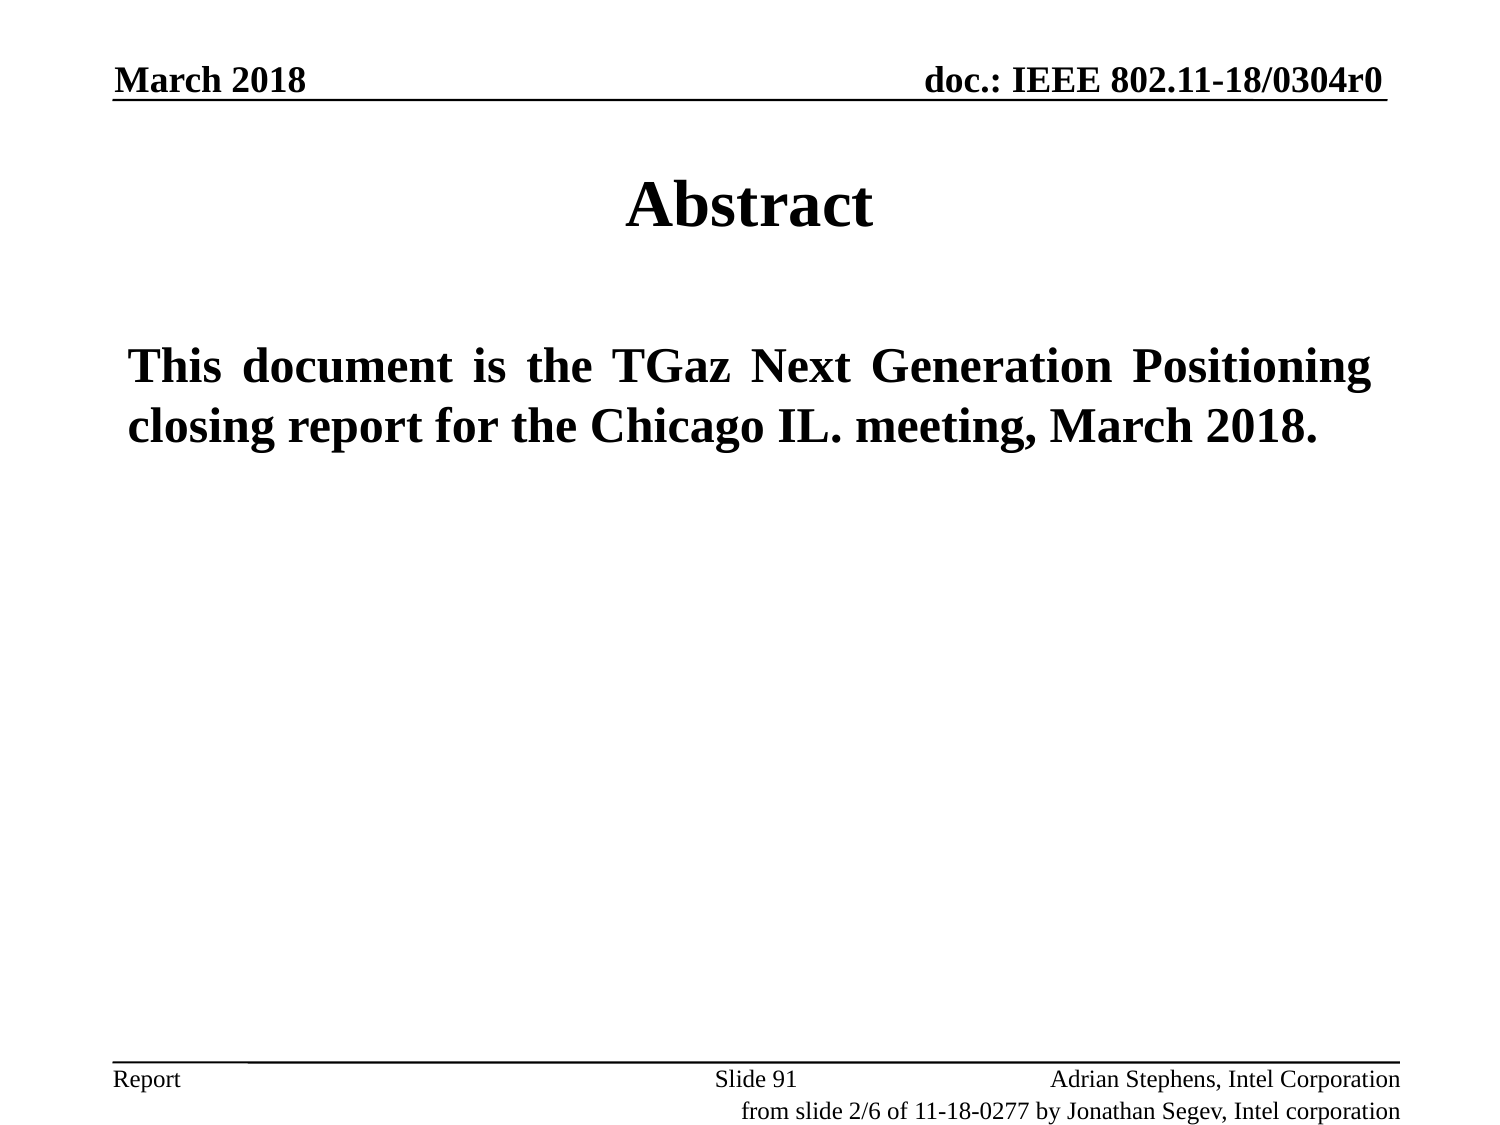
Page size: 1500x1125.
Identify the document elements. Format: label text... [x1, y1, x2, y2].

title Abstract [112, 112, 1388, 288]
text_box from slide 2/6 of 11-18-0277 by Jonathan Segev, Intel corporation [343, 1087, 1417, 1125]
list This document is the TGaz Next Generation Positioning closing report for the Chicago IL. meeting, March 2018. [112, 324, 1388, 1000]
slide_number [114, 54, 374, 101]
slide_number Slide 91 [711, 1061, 801, 1093]
footer Adrian Stephens, Intel Corporation [902, 1061, 1402, 1087]
